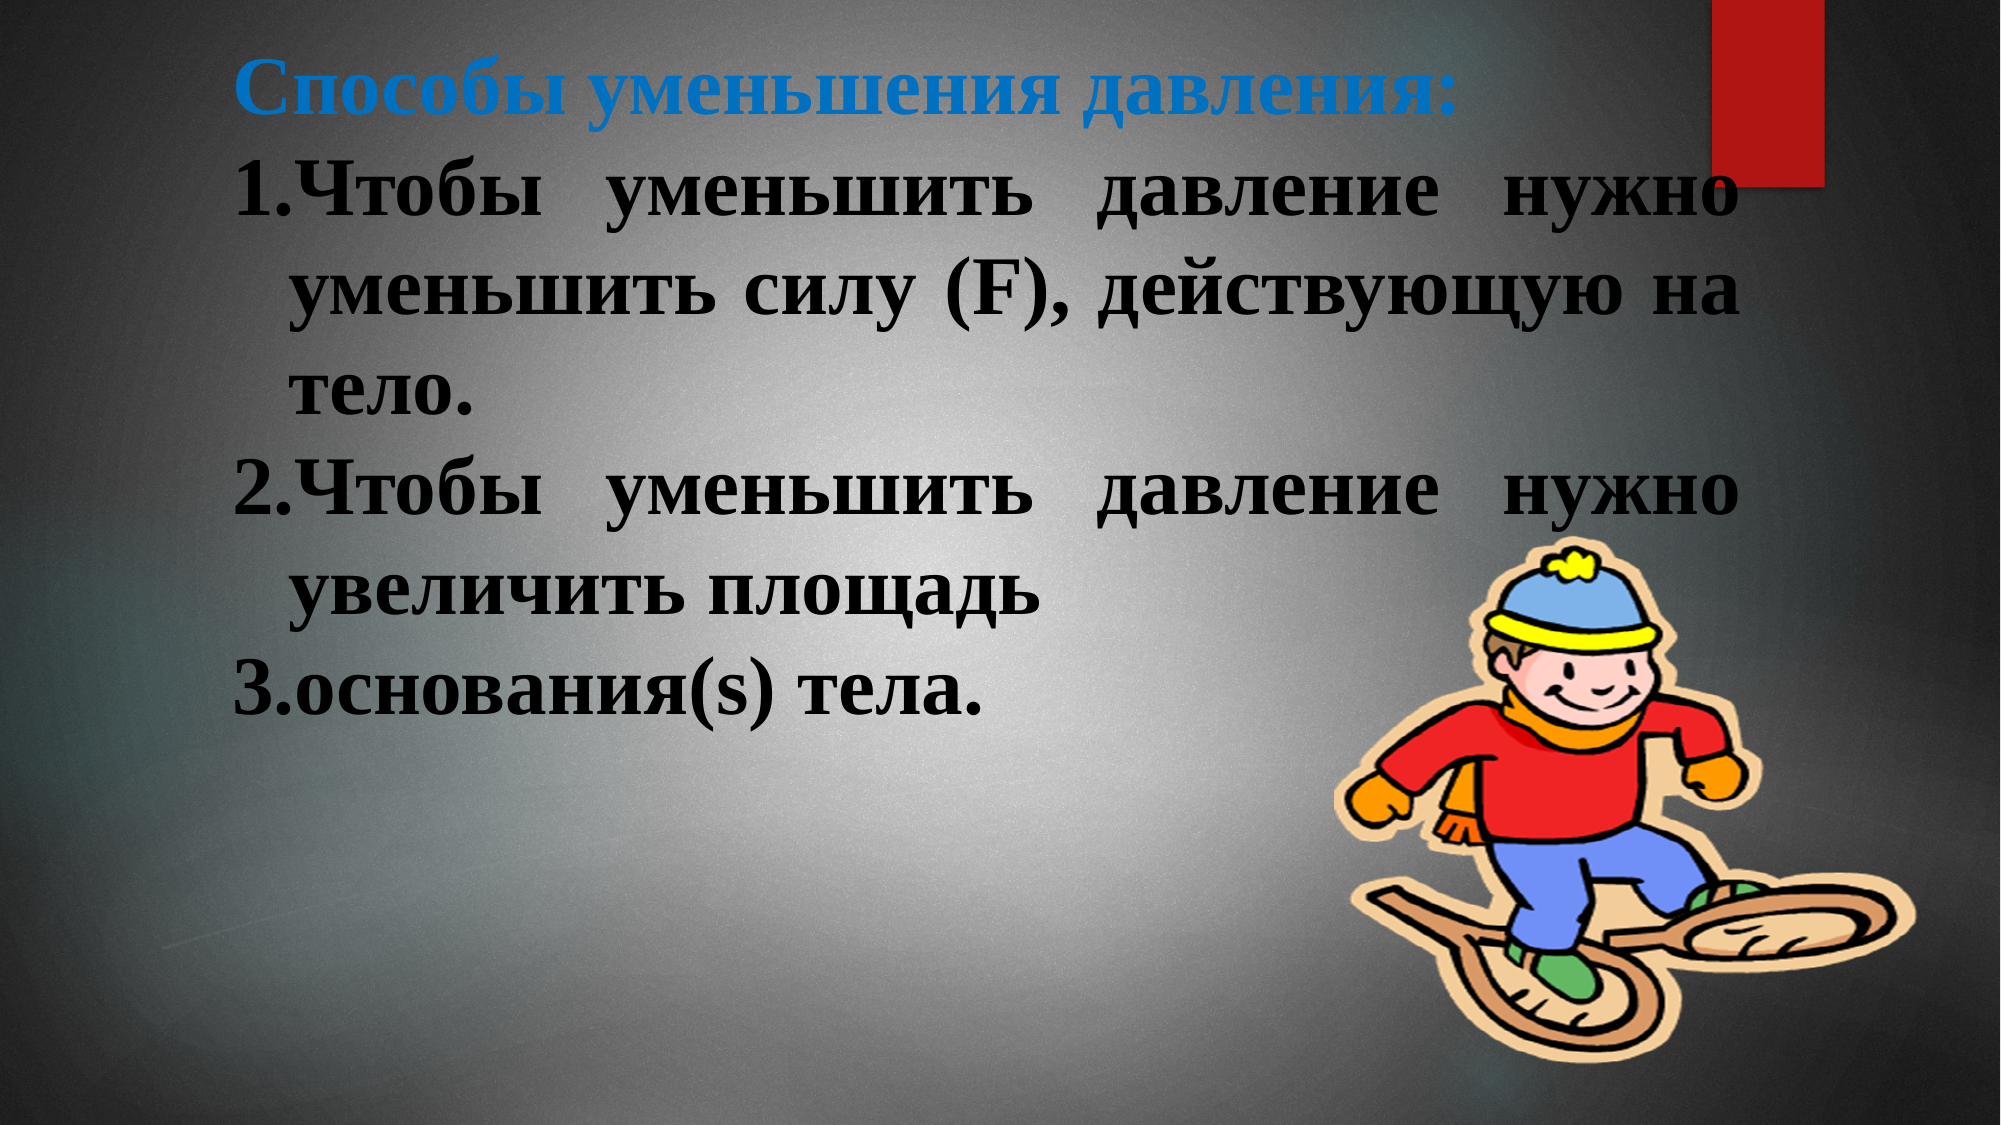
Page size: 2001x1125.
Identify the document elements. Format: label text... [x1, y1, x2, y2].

picture [0, 0, 2001, 1125]
text_box Способы уменьшения давления: Чтобы уменьшить давление нужно уменьшить силу (F), действующую на тело. Чтобы уменьшить давление нужно увеличить площадь основания(s) тела. [217, 24, 1758, 739]
